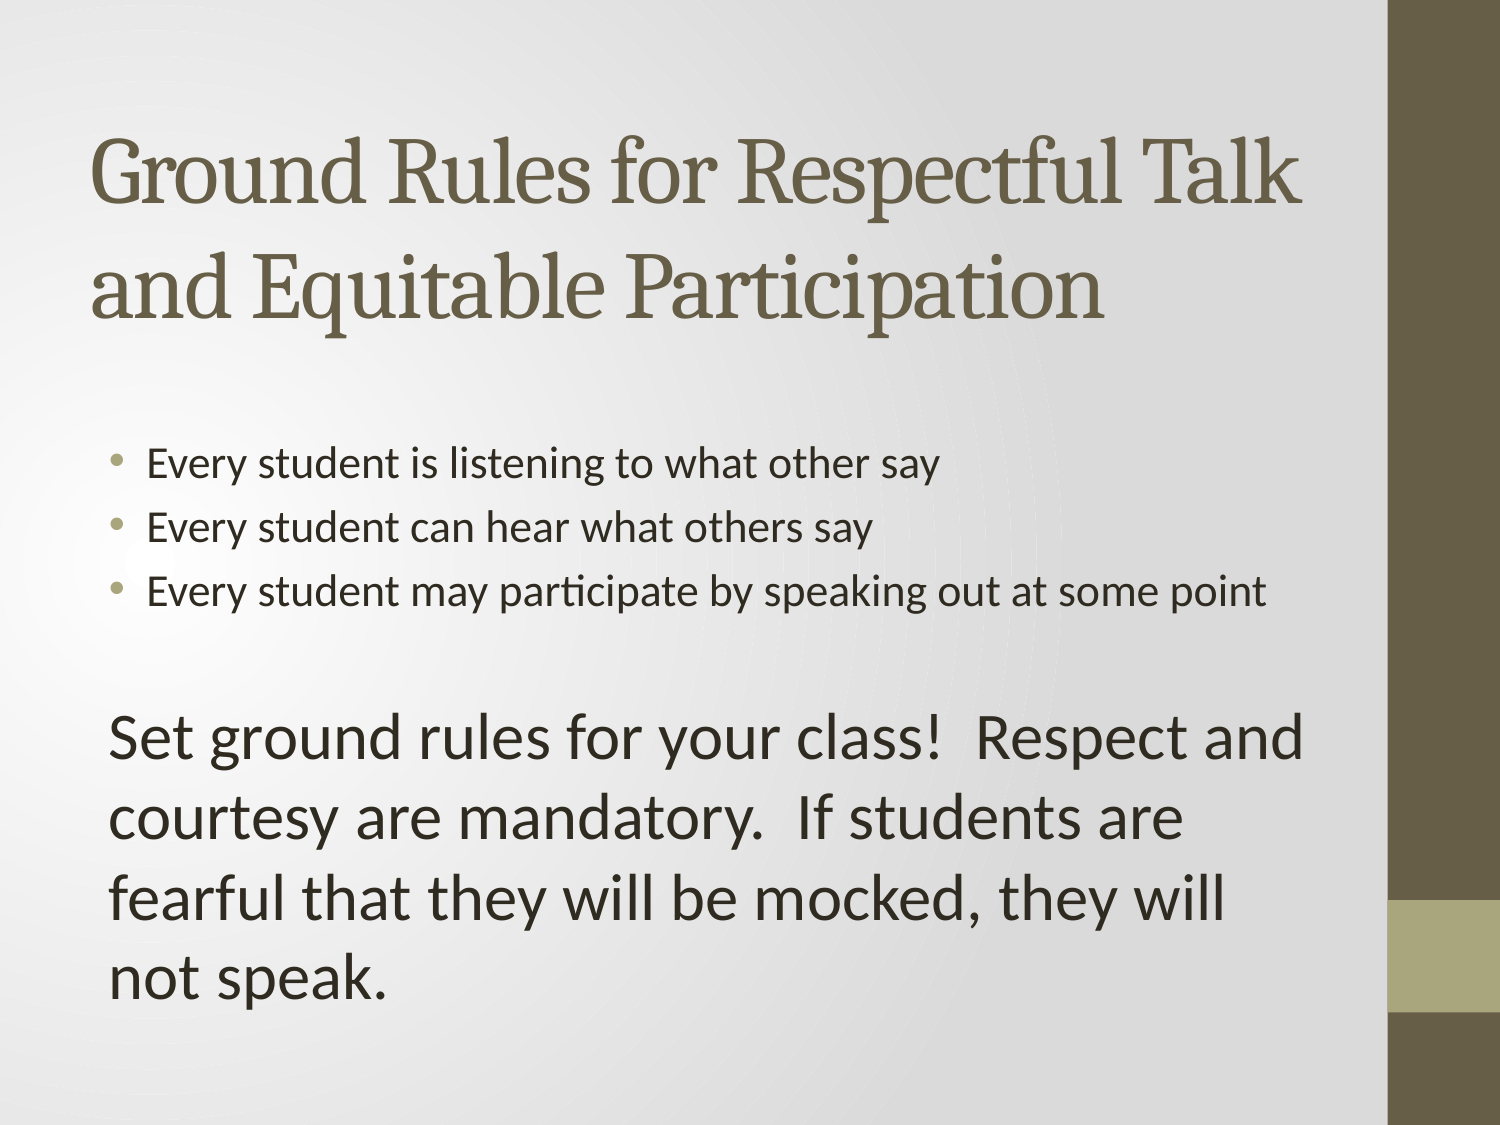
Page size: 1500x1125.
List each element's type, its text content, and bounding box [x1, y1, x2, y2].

list Every student is listening to what other say Every student can hear what others say Every student may participate by speaking out at some point Set ground rules for your class! Respect and courtesy are mandatory. If students are fearful that they will be mocked, they will not speak. [75, 425, 1325, 1050]
title Ground Rules for Respectful Talk and Equitable Participation [75, 45, 1325, 400]
